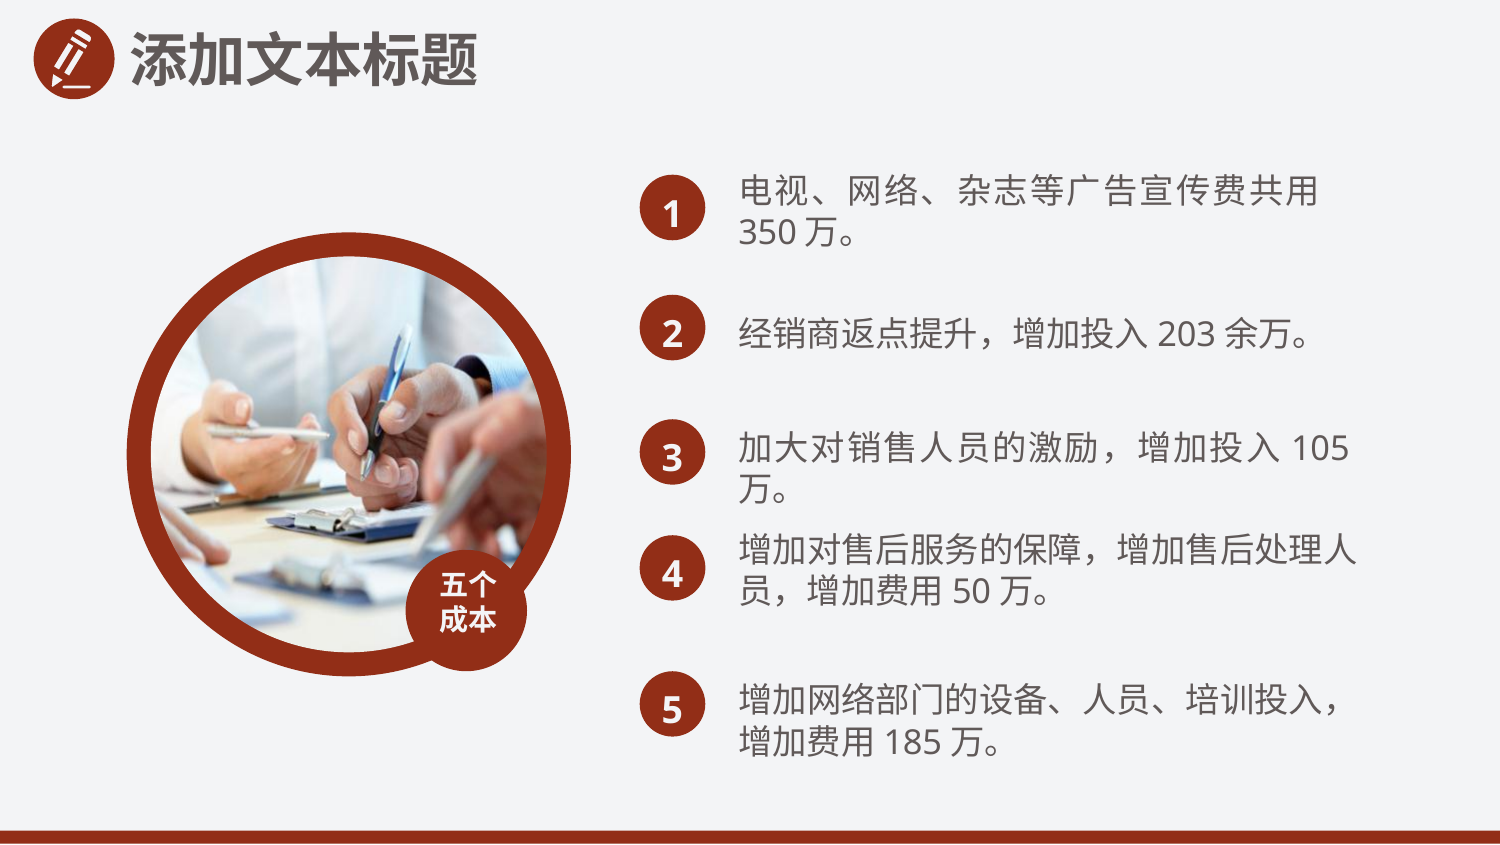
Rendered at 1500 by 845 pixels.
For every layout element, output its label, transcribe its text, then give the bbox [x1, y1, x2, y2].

text_box 增加对售后服务的保障，增加售后处理人员，增加费用50万。 [723, 520, 1373, 618]
text_box 电视、网络、杂志等广告宣传费共用350万。 [723, 161, 1344, 259]
text_box 五个成本 [416, 559, 521, 644]
text_box [434, 549, 499, 559]
text_box 经销商返点提升，增加投入203余万。 [723, 304, 1373, 361]
text_box 增加网络部门的设备、人员、培训投入，增加费用185万。 [723, 671, 1373, 769]
text_box 2 [639, 294, 706, 361]
text_box 5 [639, 671, 706, 737]
text_box 加大对销售人员的激励，增加投入105万。 [723, 418, 1373, 516]
text_box [405, 576, 517, 672]
text_box 添加文本标题 [114, 15, 969, 101]
text_box 4 [639, 535, 706, 601]
text_box 3 [639, 419, 706, 485]
text_box [33, 18, 115, 100]
text_box [126, 232, 571, 677]
text_box [0, 830, 1500, 844]
text_box [521, 584, 528, 637]
text_box [150, 256, 547, 653]
text_box 1 [639, 174, 706, 241]
